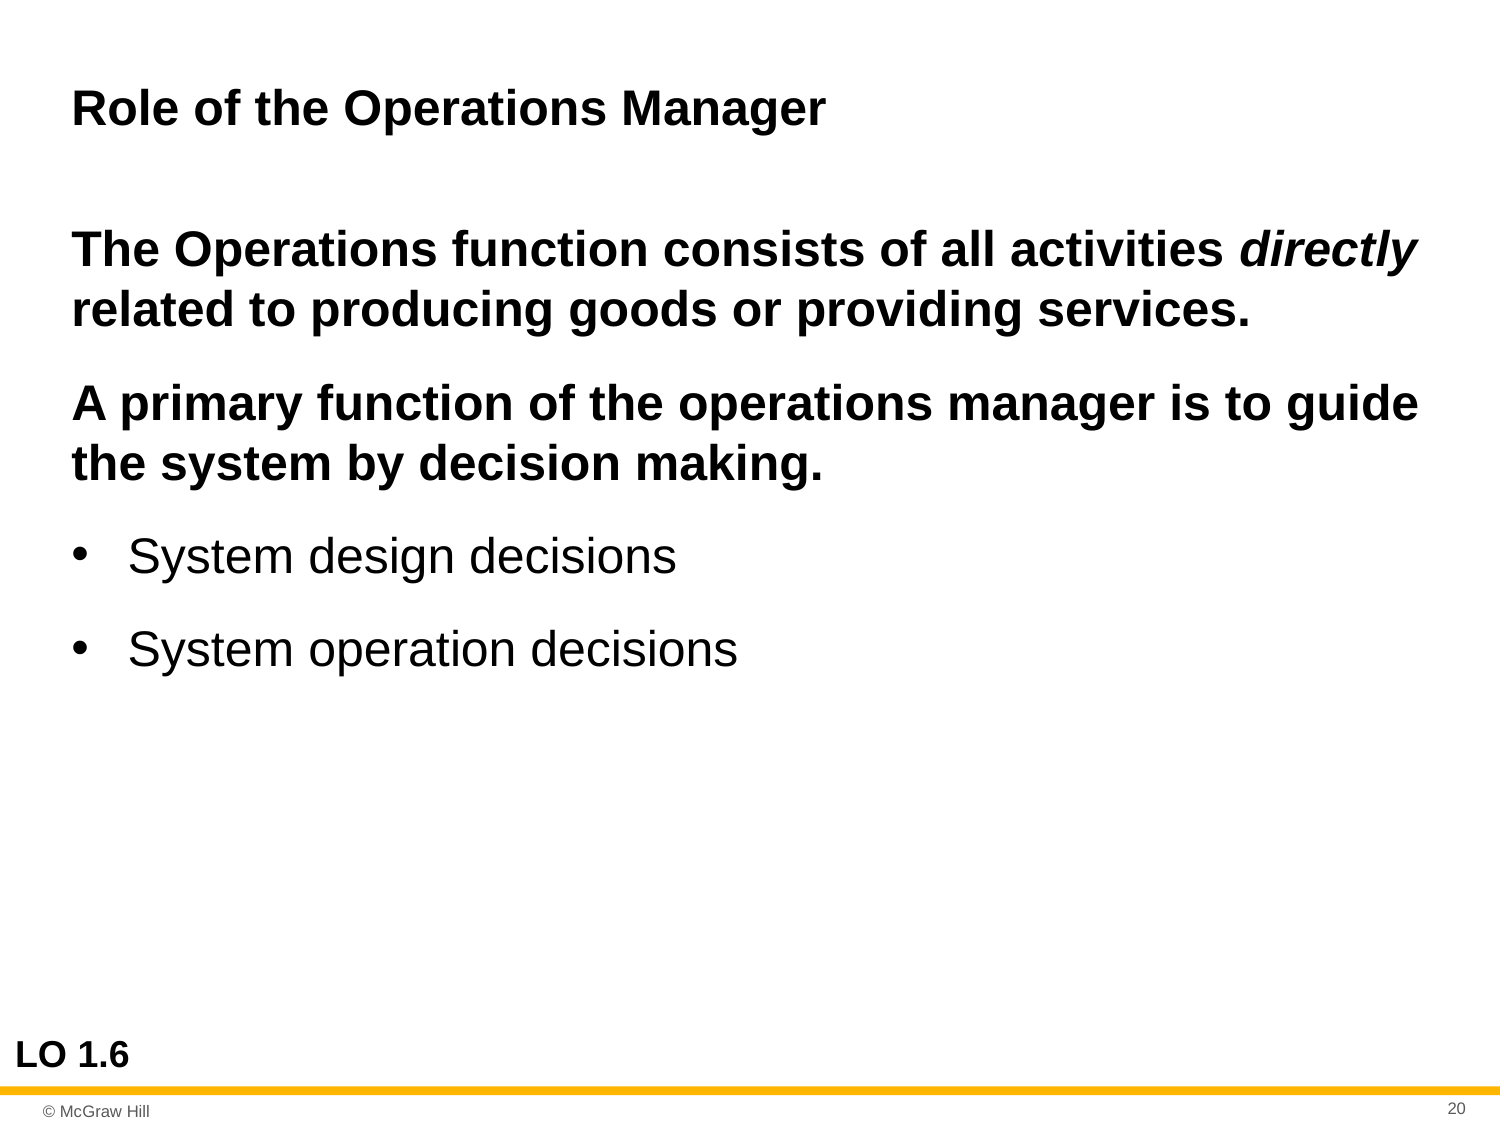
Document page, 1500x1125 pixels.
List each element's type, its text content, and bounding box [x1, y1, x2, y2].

title Role of the Operations Manager [56, 50, 1444, 162]
list LO 1.6 [0, 1022, 197, 1085]
list The Operations function consists of all activities directly related to producing goods or providing services. A primary function of the operations manager is to guide the system by decision making. System design decisions System operation decisions [56, 209, 1444, 1020]
